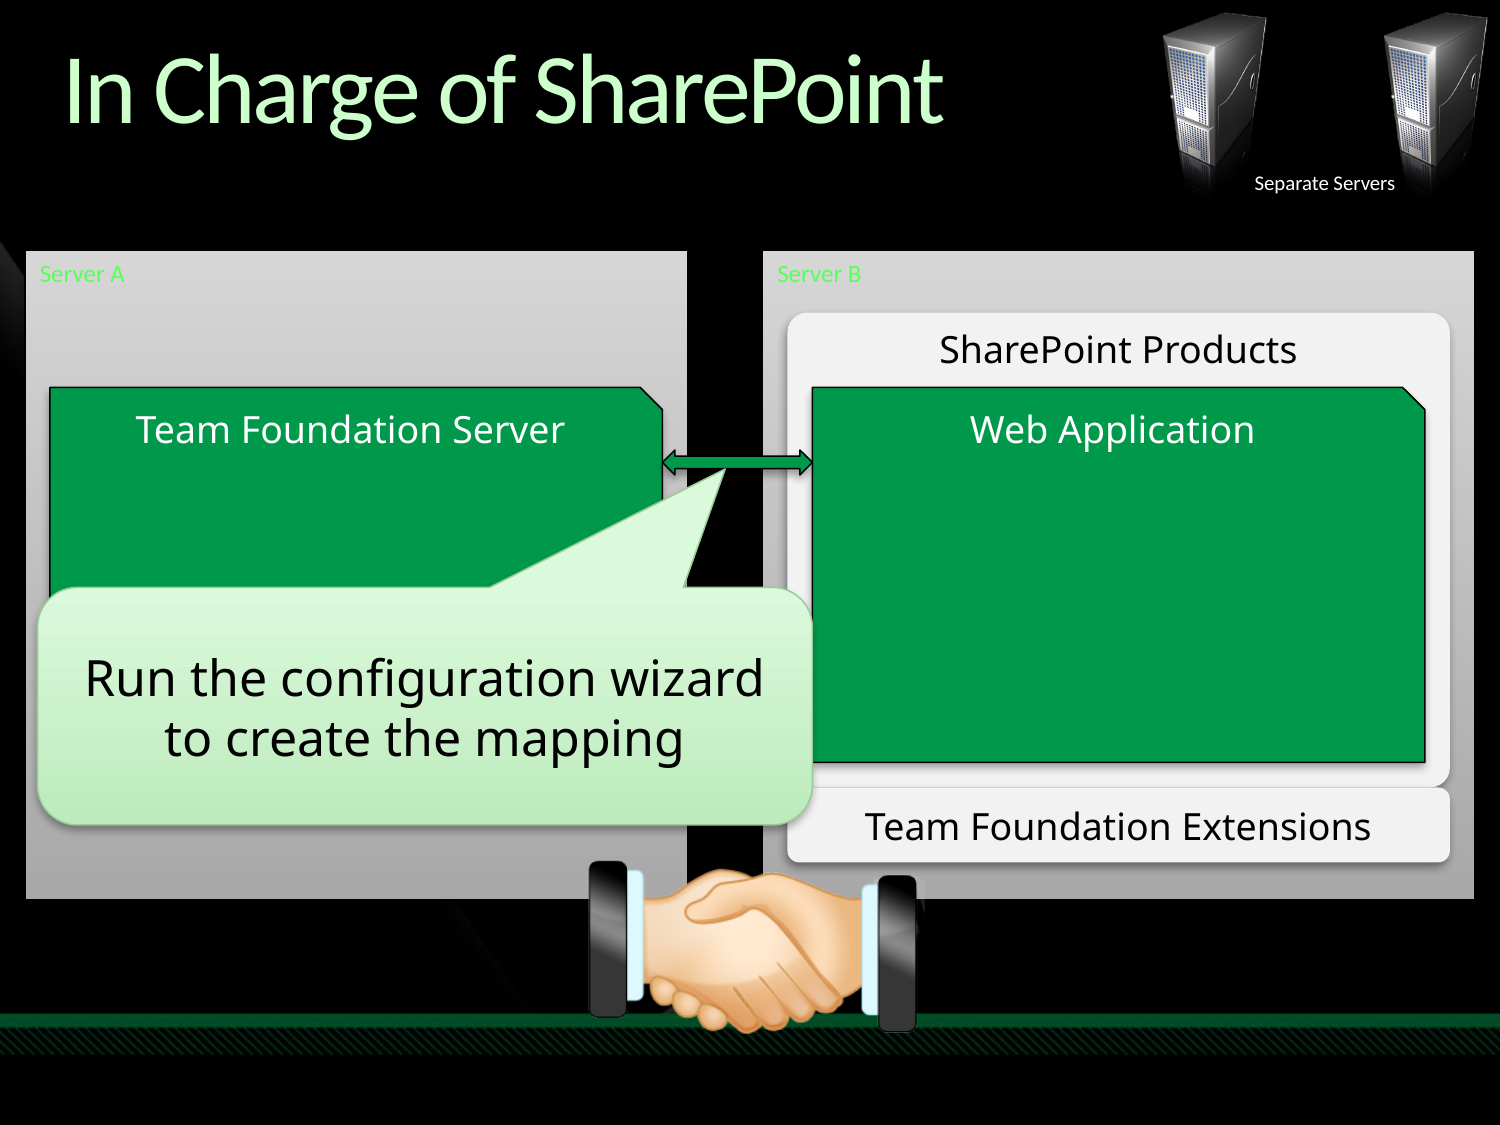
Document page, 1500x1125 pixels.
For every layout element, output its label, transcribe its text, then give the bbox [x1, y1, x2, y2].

text_box Run the configuration wizard to create the mapping [36, 468, 814, 826]
text_box [762, 249, 1476, 901]
text_box SharePoint Products [787, 312, 1450, 786]
text_box Server A [24, 249, 300, 295]
text_box Team Foundation Server [49, 386, 664, 596]
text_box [1149, 12, 1500, 220]
text_box Web Application [811, 386, 1426, 764]
text_box Team Foundation Extensions [931, 787, 1450, 863]
title In Charge of SharePoint [62, 37, 1143, 147]
text_box Server B [762, 249, 1038, 295]
picture [0, 0, 1500, 1125]
text_box [24, 249, 688, 901]
text_box [661, 449, 813, 476]
